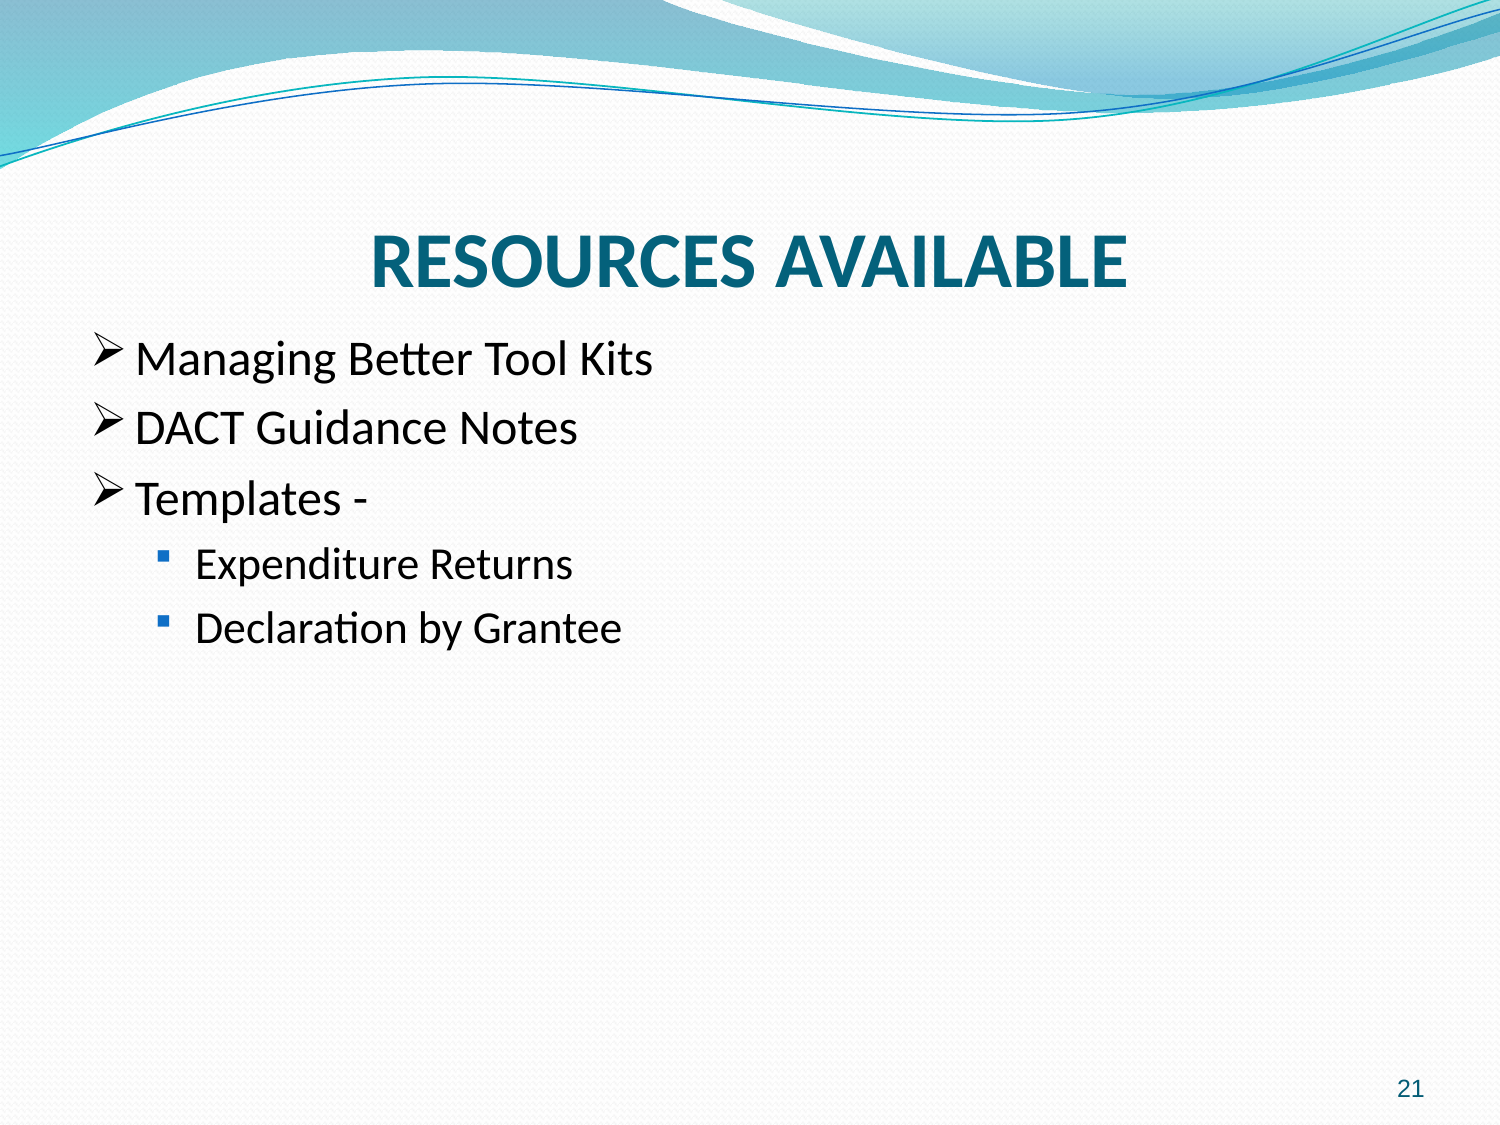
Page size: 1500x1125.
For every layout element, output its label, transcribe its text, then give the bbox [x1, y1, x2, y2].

slide_number 21 [1299, 1042, 1425, 1103]
title RESOURCES AVAILABLE [74, 115, 1426, 304]
list Managing Better Tool Kits DACT Guidance Notes Templates - Expenditure Returns Declaration by Grantee [74, 317, 1426, 1038]
